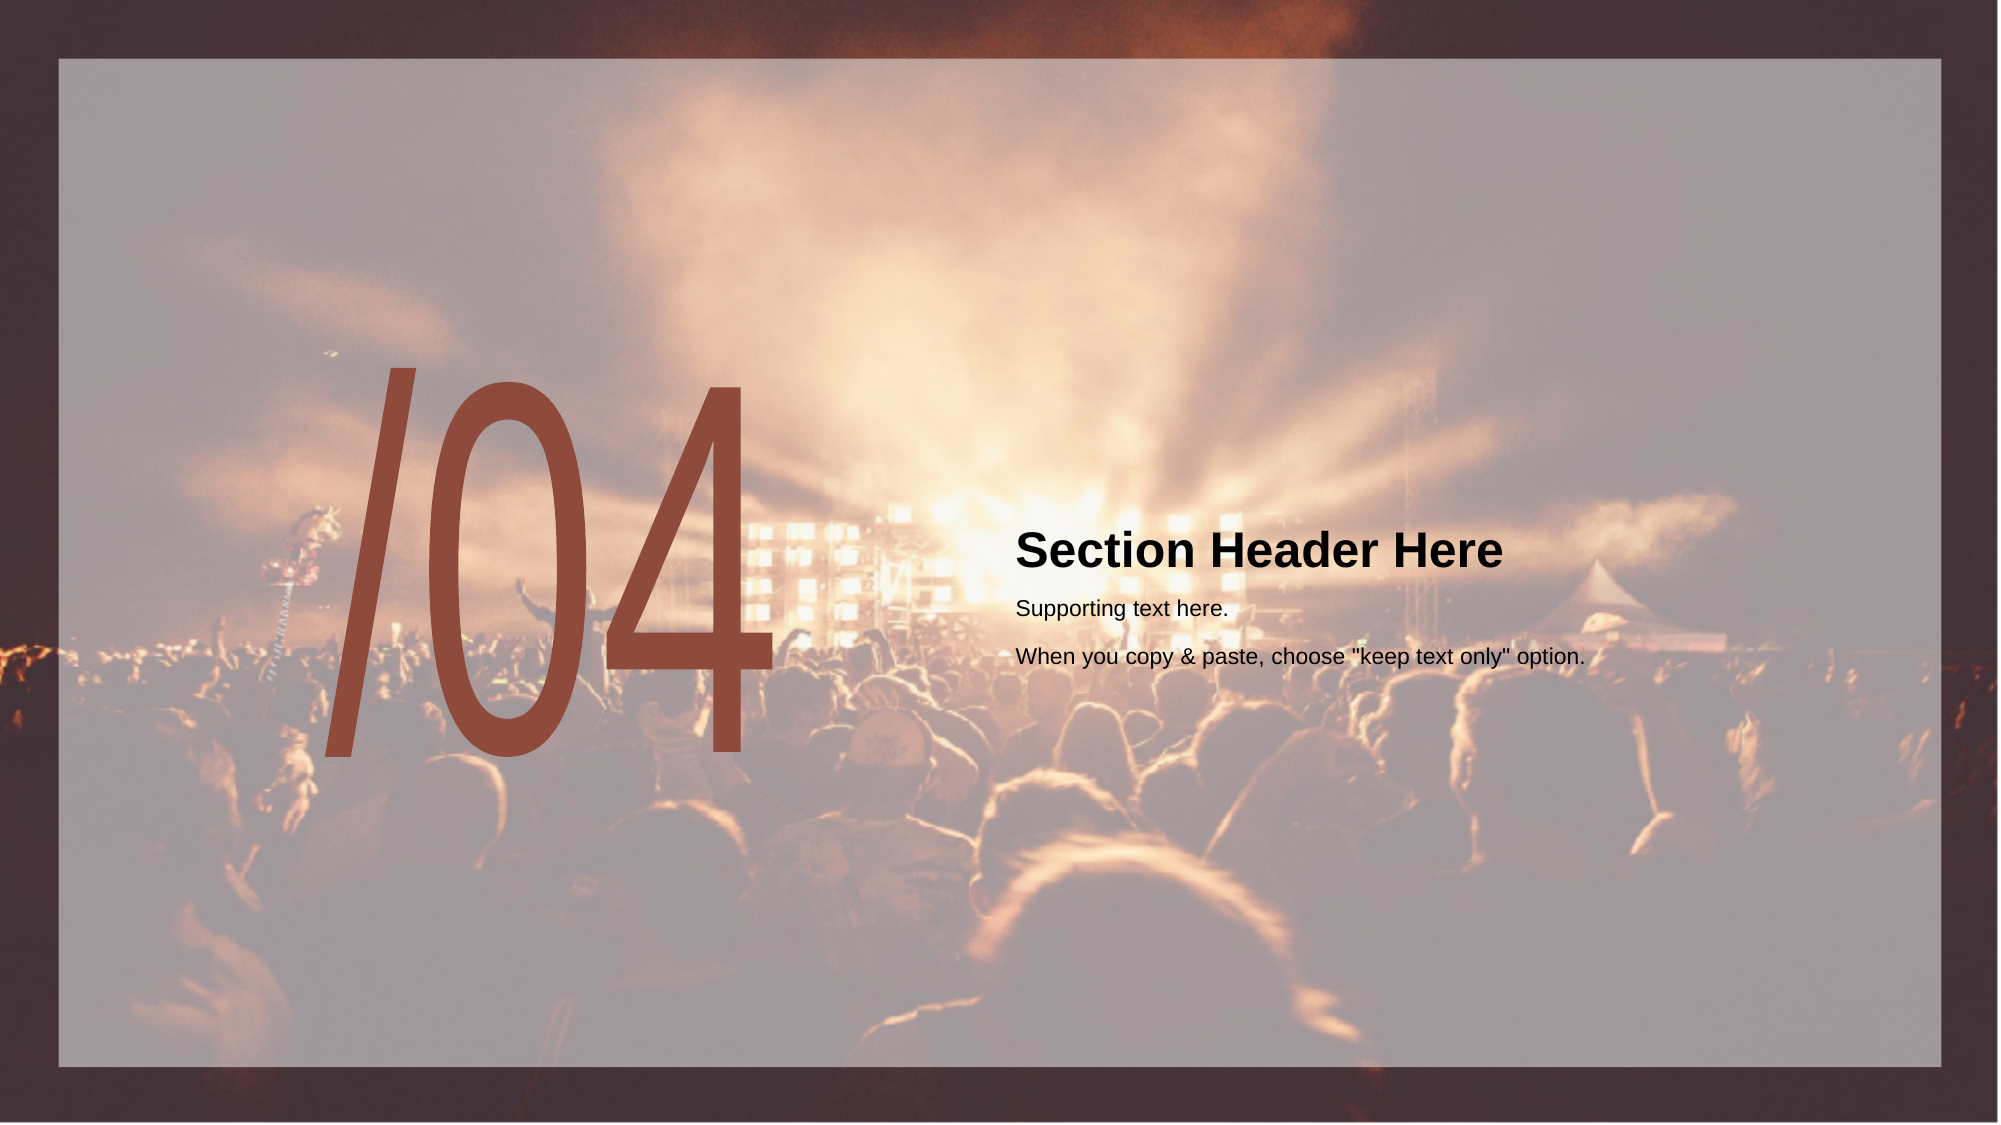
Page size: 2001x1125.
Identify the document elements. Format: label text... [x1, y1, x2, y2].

list Supporting text here. When you copy & paste, choose "keep text only" option. [1000, 585, 1890, 753]
title Section Header Here [1000, 439, 1890, 585]
picture [0, 0, 2000, 1125]
